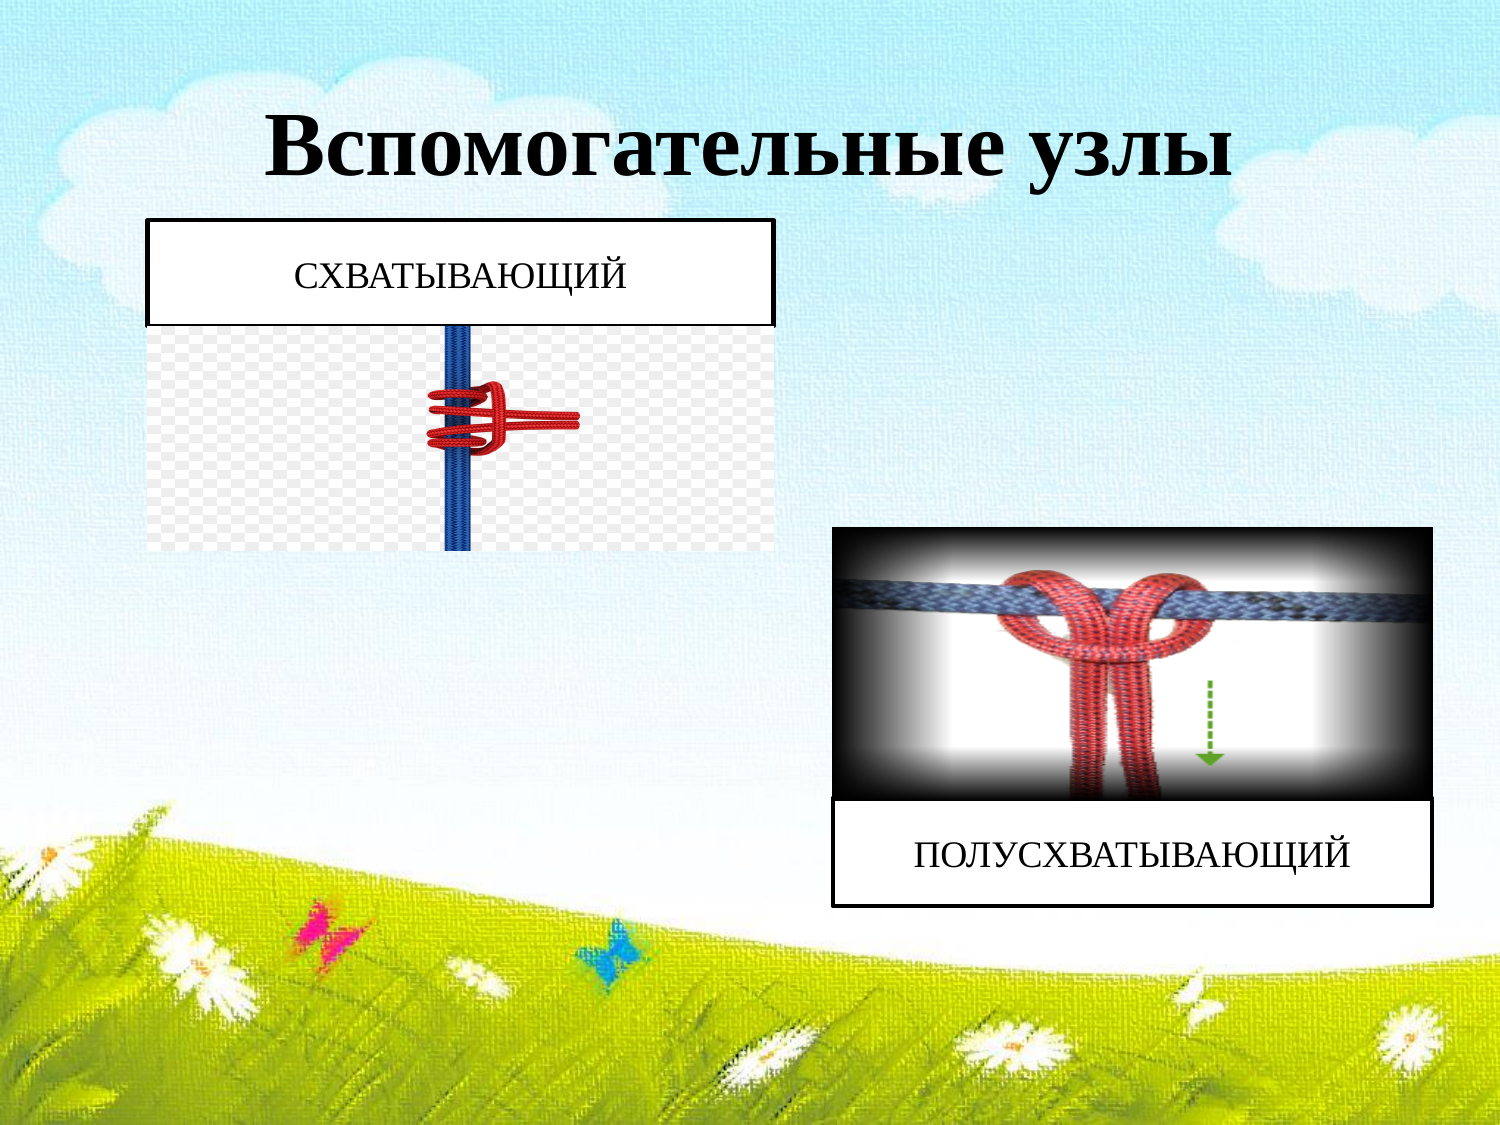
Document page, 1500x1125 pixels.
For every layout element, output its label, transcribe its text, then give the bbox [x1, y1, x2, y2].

text_box ПОЛУСХВАТЫВАЮЩИЙ [832, 808, 1432, 907]
title Вспомогательные узлы [75, 45, 1425, 233]
picture [0, 0, 1500, 1125]
text_box СХВАТЫВАЮЩИЙ [147, 220, 774, 325]
